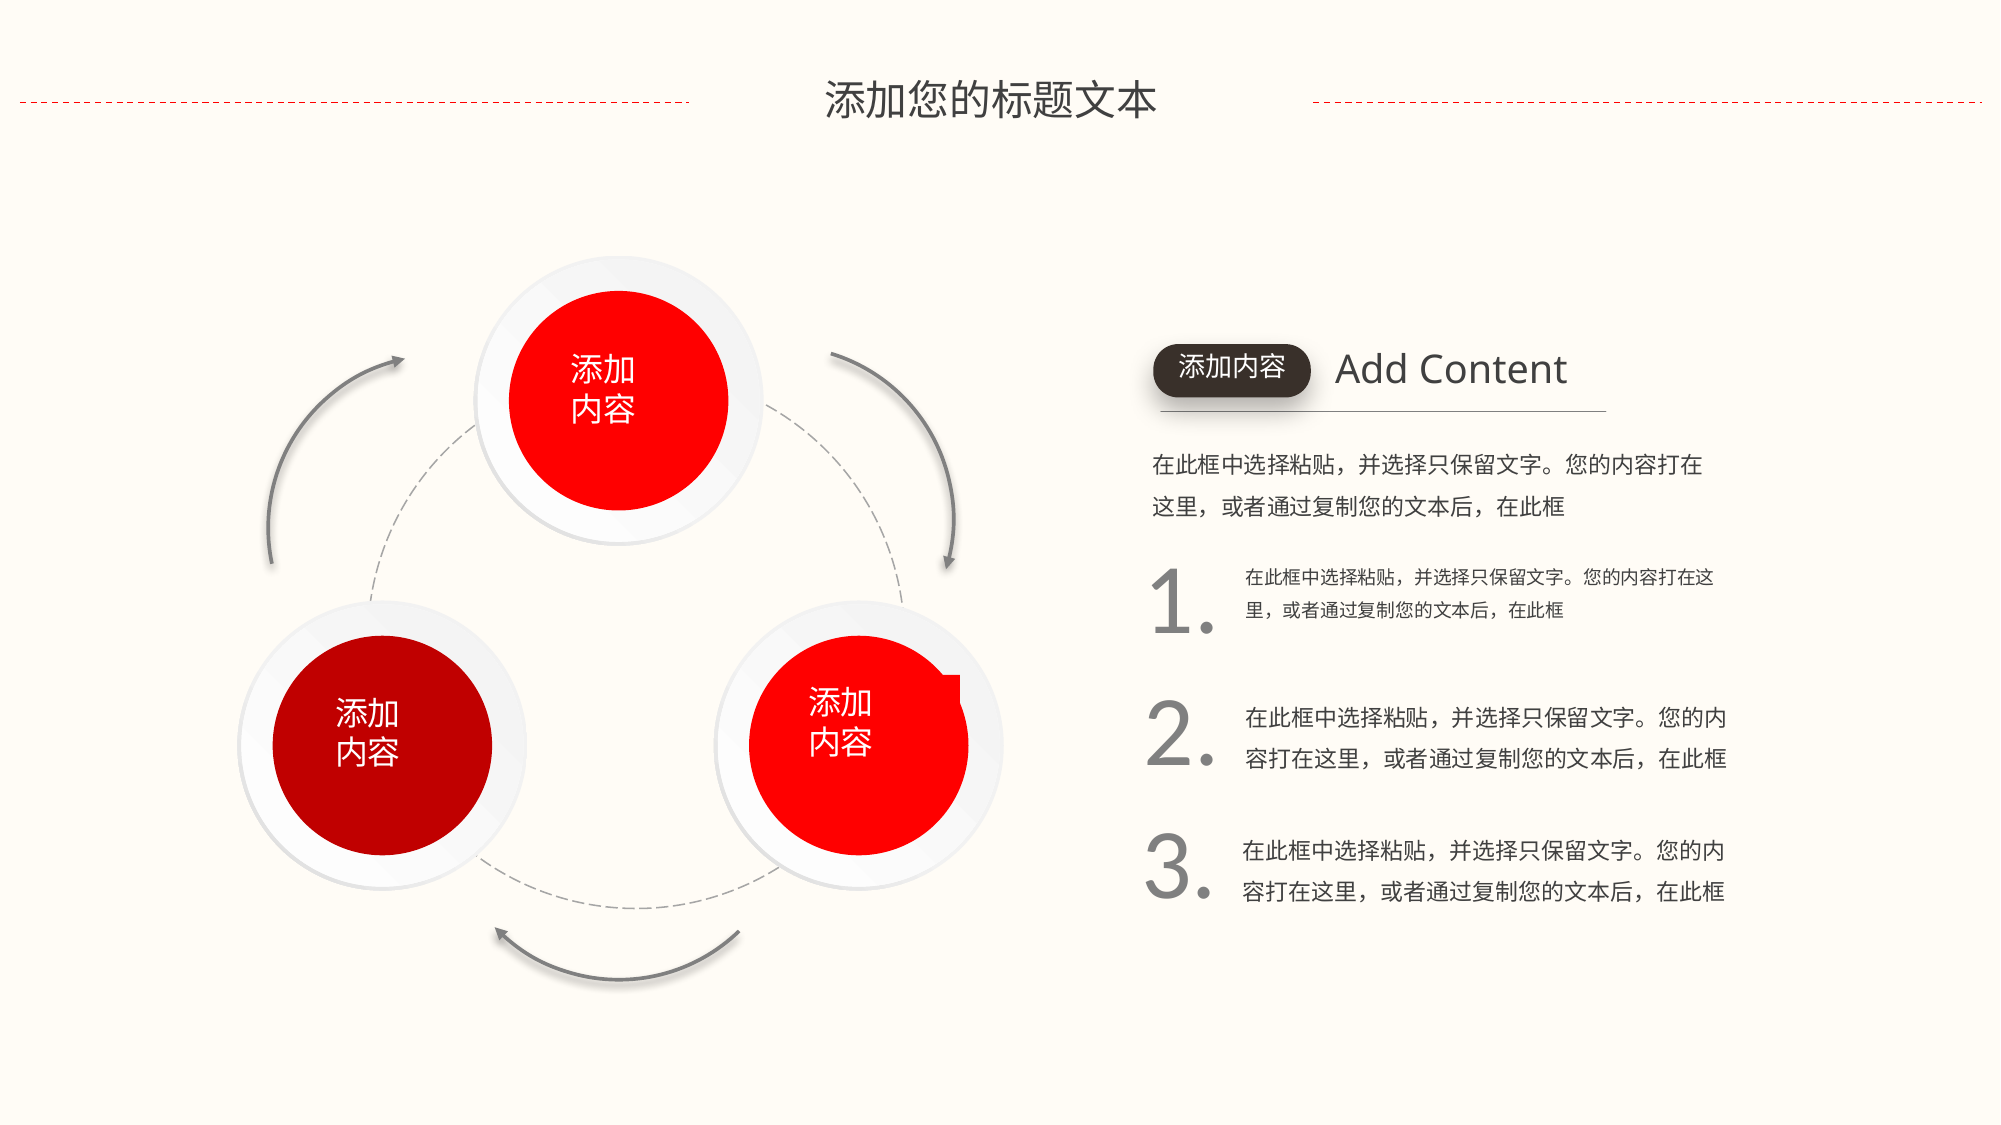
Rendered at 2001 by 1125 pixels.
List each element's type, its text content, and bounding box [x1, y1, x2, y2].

text_box [267, 355, 441, 564]
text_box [713, 600, 1004, 891]
text_box [780, 352, 956, 570]
text_box 在此框中选择粘贴，并选择只保留文字。您的内容打在这里，或者通过复制您的文本后，在此框 [1132, 427, 1728, 524]
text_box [748, 635, 969, 856]
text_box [1126, 791, 1744, 929]
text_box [1153, 336, 1638, 412]
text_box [508, 290, 729, 511]
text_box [473, 255, 764, 546]
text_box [237, 600, 528, 891]
text_box [369, 403, 904, 899]
text_box 添加您的标题文本 [767, 66, 1215, 132]
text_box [272, 635, 493, 856]
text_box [1128, 525, 1730, 663]
text_box [494, 806, 740, 981]
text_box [1128, 658, 1762, 795]
